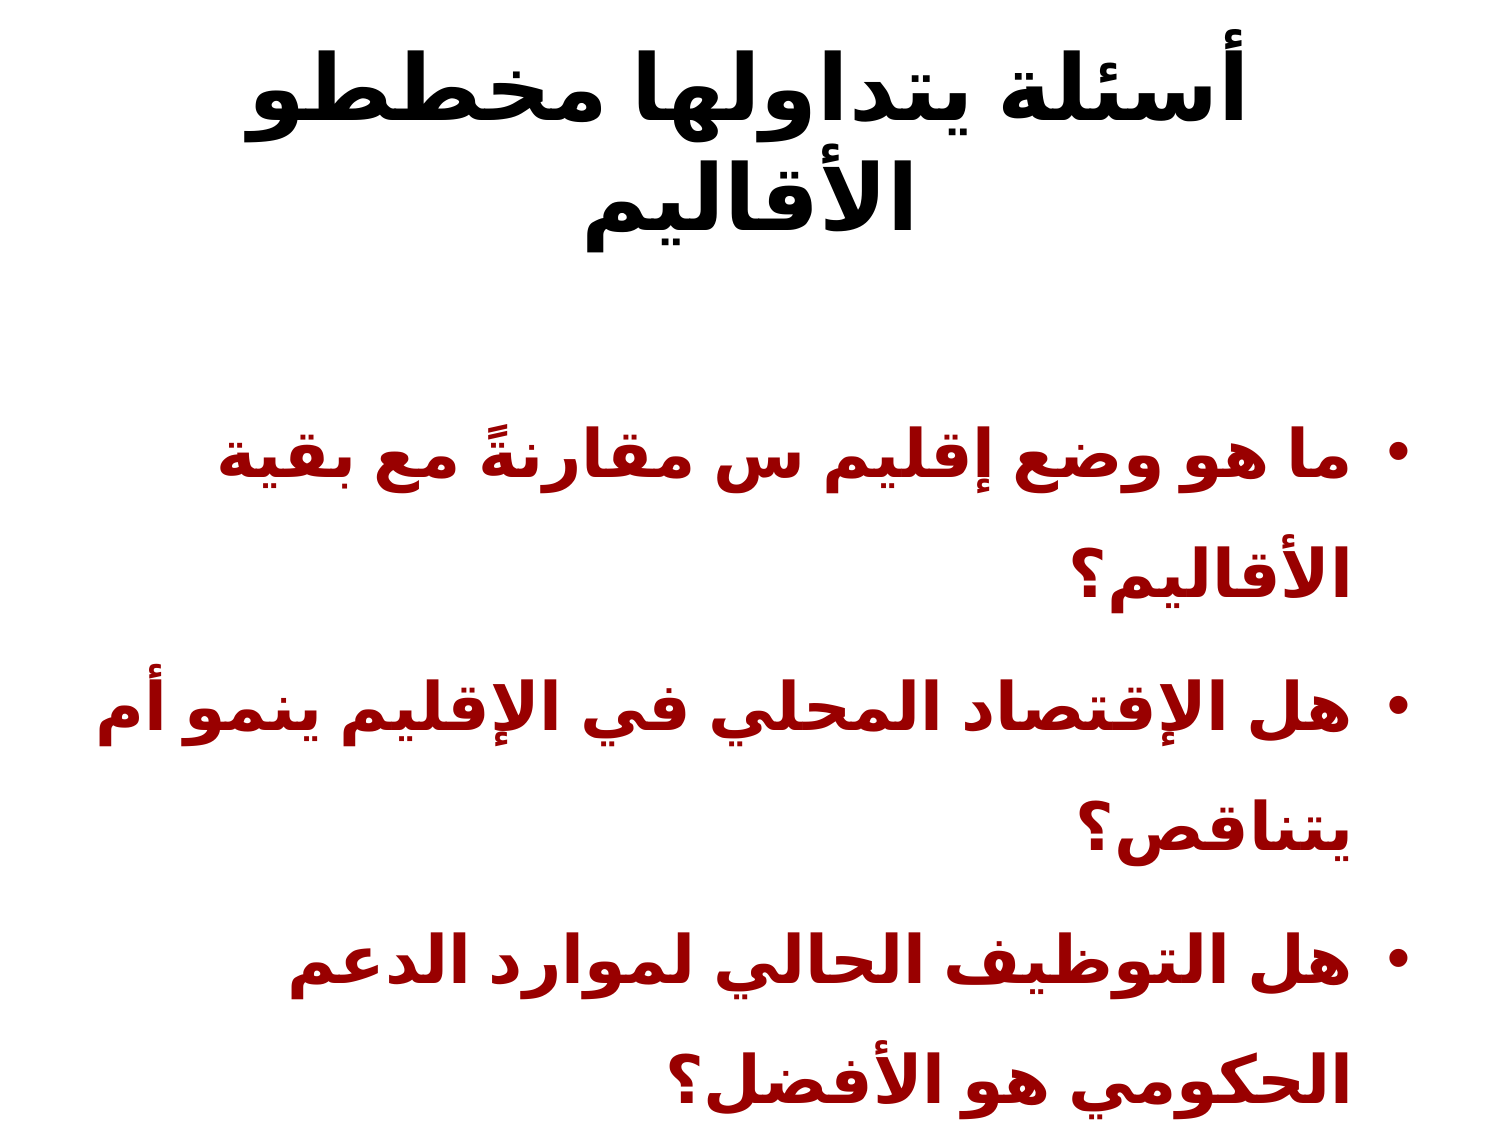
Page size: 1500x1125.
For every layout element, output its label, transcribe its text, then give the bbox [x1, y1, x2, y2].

title أسئلة يتداولها مخططو الأقاليم [75, 45, 1425, 233]
list ما هو وضع إقليم س مقارنةً مع بقية الأقاليم؟ هل الإقتصاد المحلي في الإقليم ينمو أم يتناقص؟ هل التوظيف الحالي لموارد الدعم الحكومي هو الأفضل؟ أي الأنشطة الصناعية يجب أن نستهدفه للإقليم؟ [75, 363, 1425, 1005]
